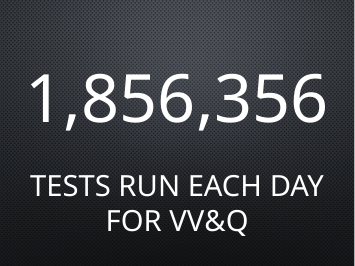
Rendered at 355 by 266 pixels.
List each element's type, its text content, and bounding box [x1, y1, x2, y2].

subtitle tests run each day for VV&Q [0, 160, 355, 266]
title 1,856,356 [0, 50, 355, 144]
